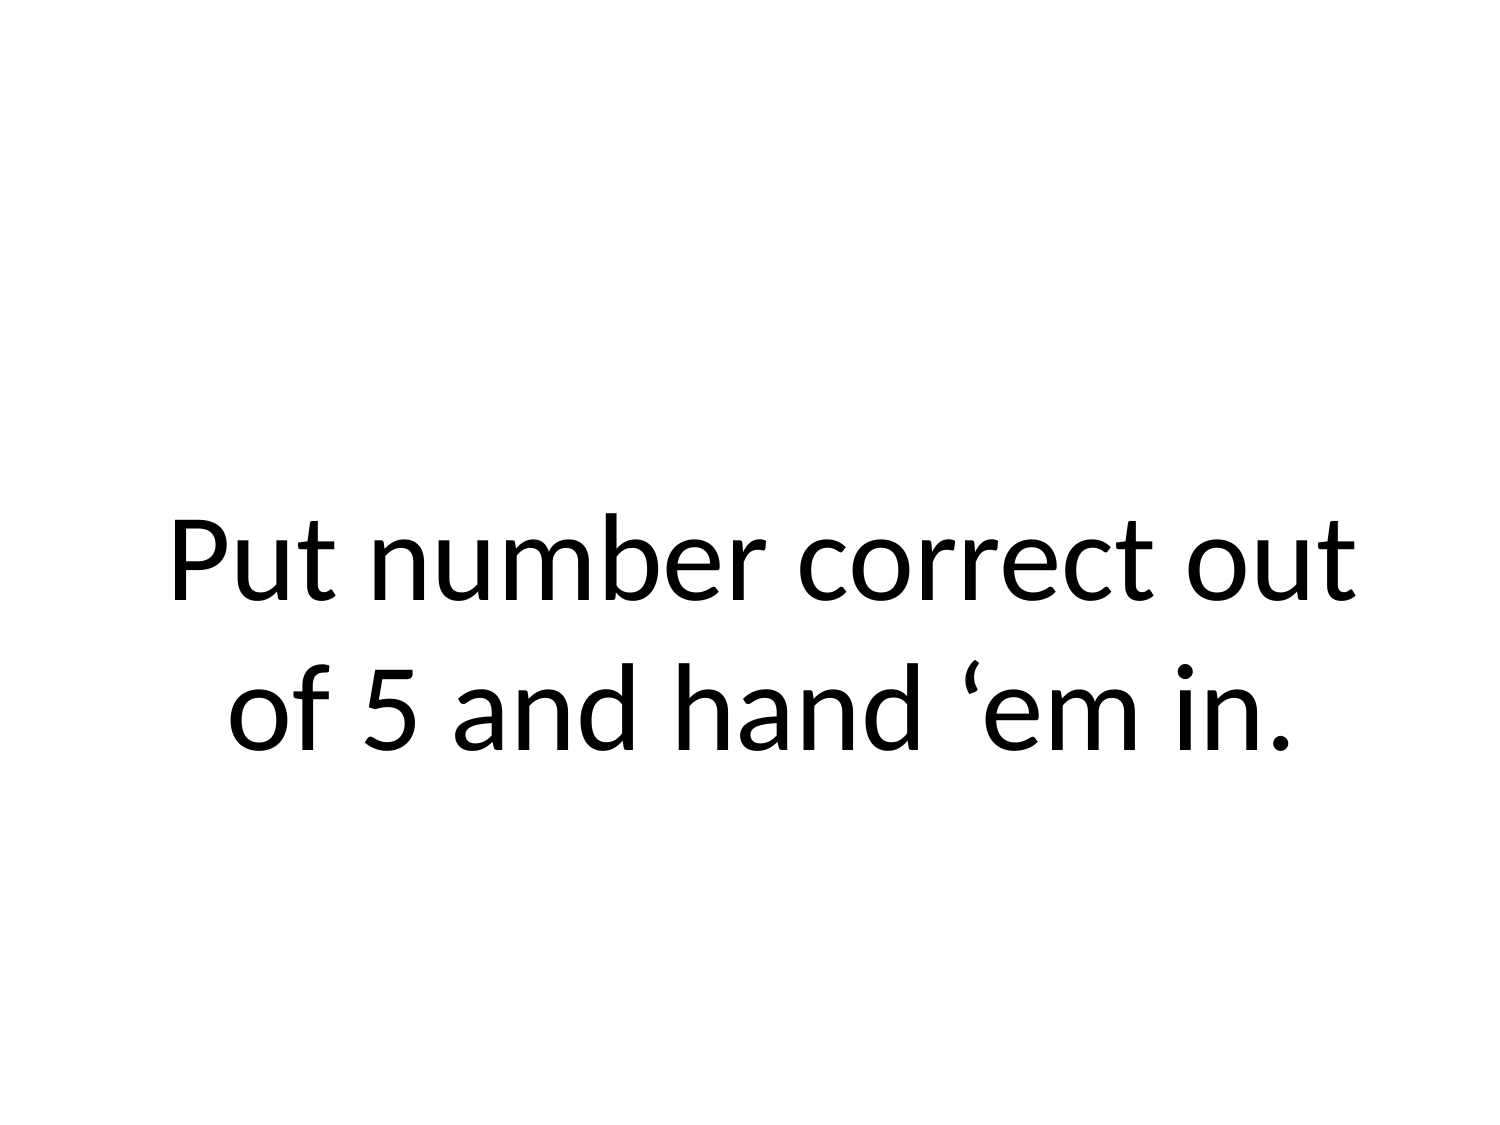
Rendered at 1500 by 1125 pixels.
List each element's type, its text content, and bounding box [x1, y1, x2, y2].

title Put number correct out of 5 and hand ‘em in. [87, 462, 1438, 788]
